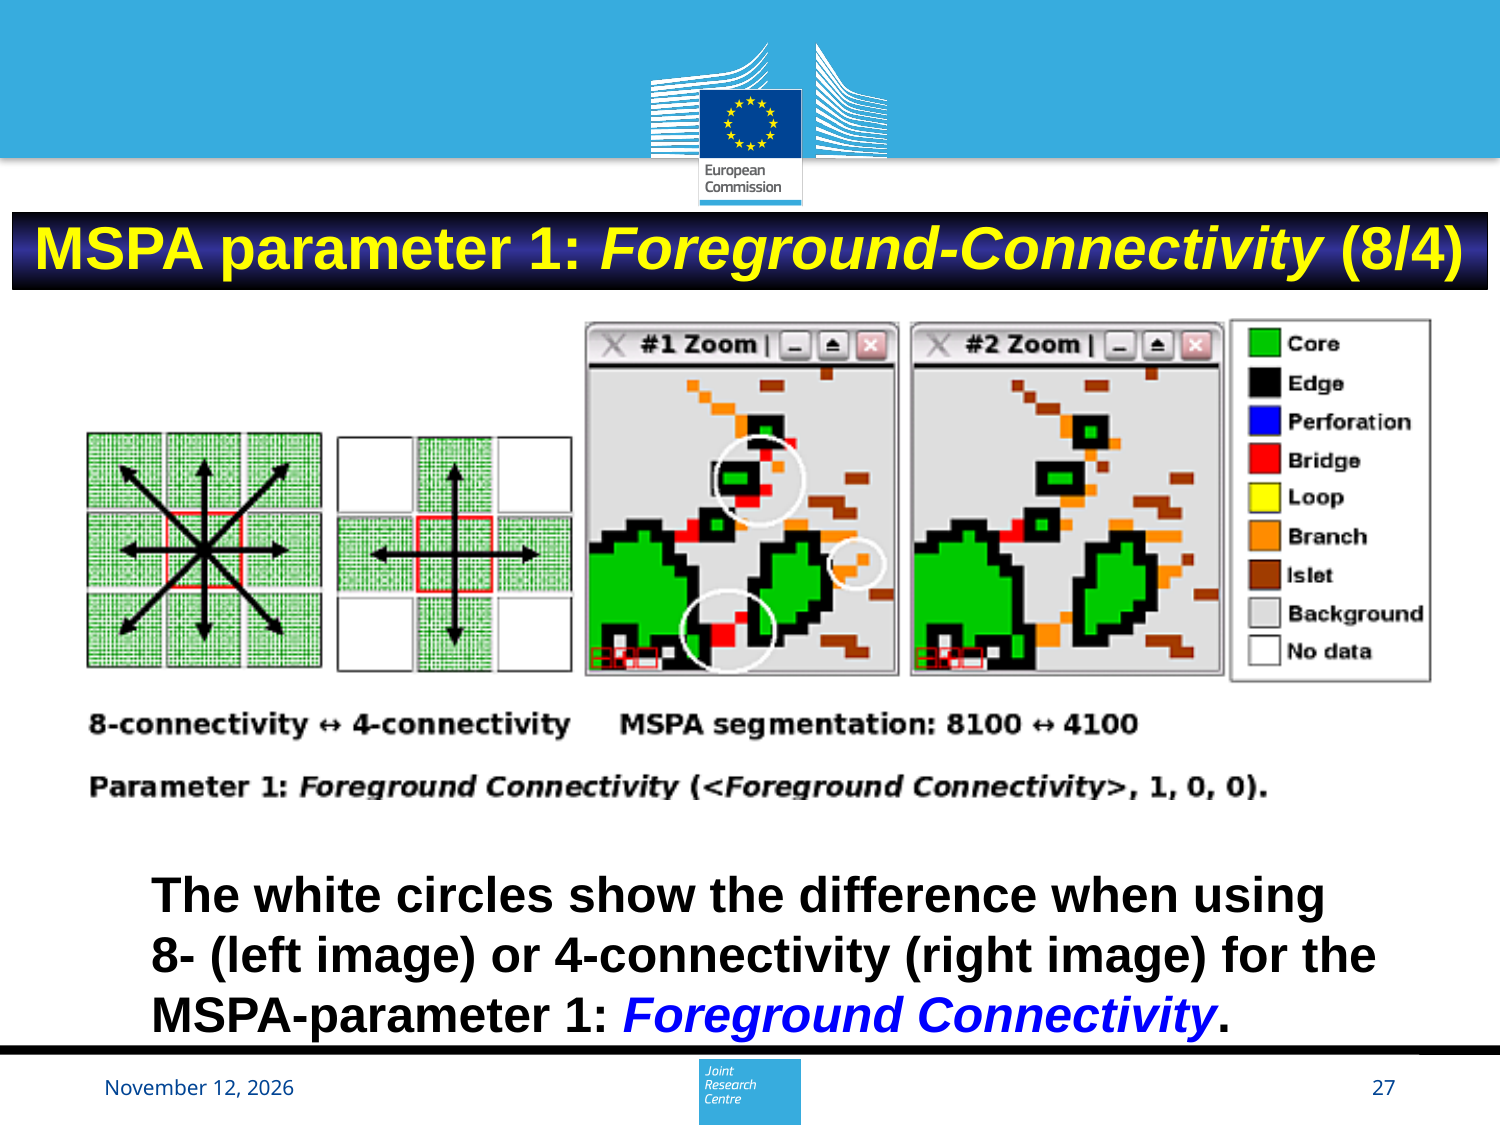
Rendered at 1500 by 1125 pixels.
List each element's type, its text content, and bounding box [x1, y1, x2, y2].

picture [83, 318, 1438, 801]
text_box The white circles show the difference when using 8- (left image) or 4-connectivity (right image) for the MSPA-parameter 1: Foreground Connectivity. [136, 855, 1407, 1050]
slide_number 27 [1045, 1074, 1396, 1100]
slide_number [104, 1074, 455, 1100]
picture [699, 1059, 801, 1125]
text_box MSPA parameter 1: Foreground-Connectivity (8/4) [12, 212, 1488, 289]
picture [651, 42, 887, 207]
